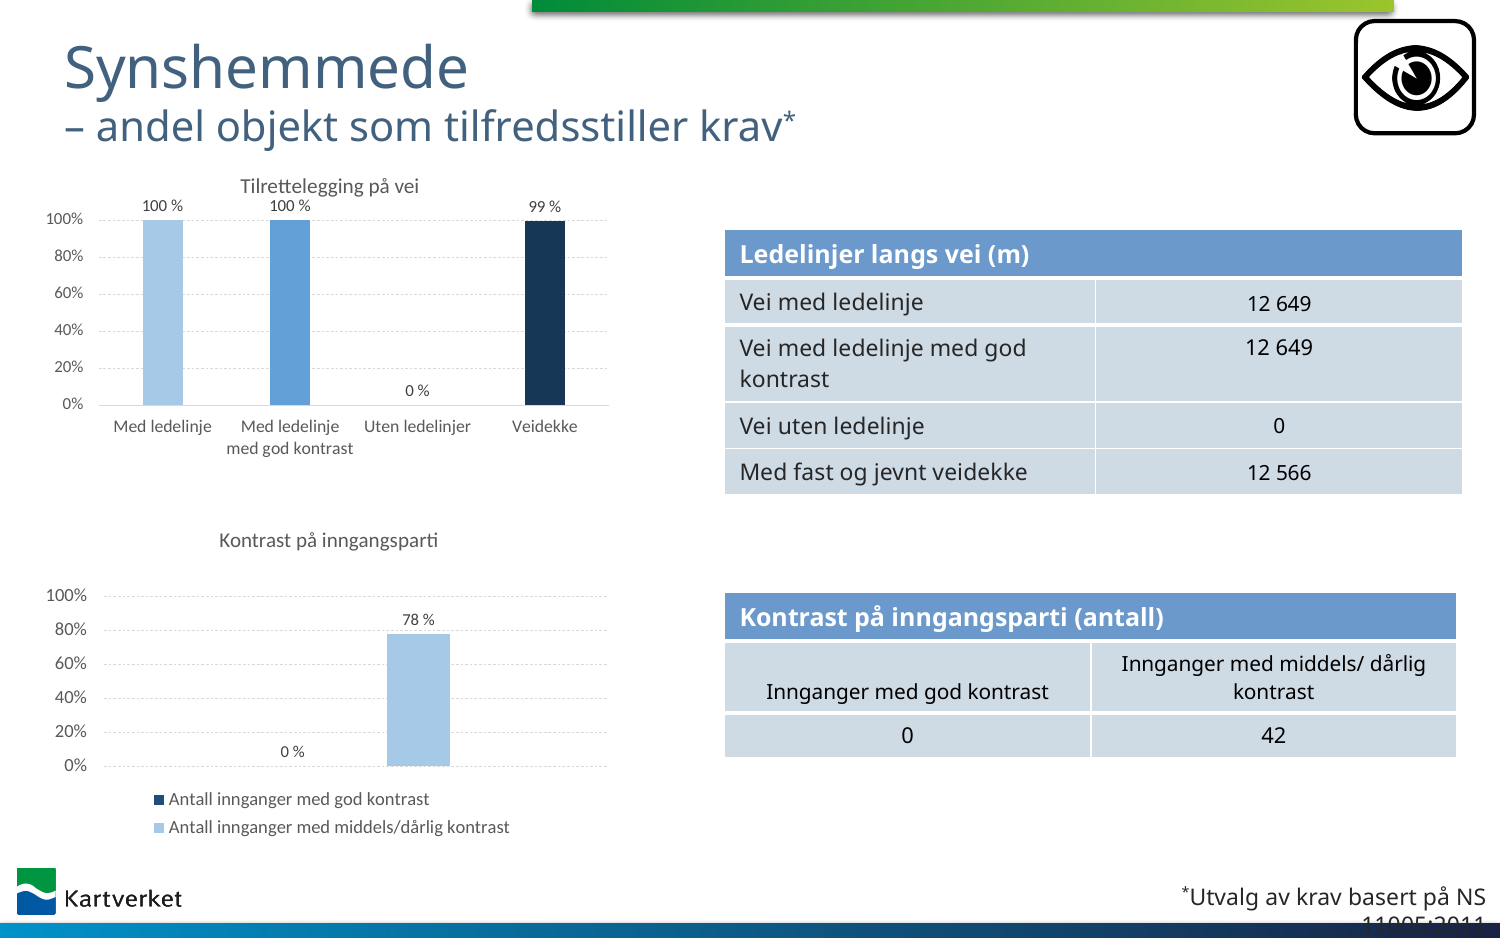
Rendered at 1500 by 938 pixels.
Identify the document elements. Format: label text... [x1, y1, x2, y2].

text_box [1355, 20, 1475, 134]
table_cell 12 649 [1096, 280, 1462, 323]
table_cell Vei med ledelinje med god kontrast [725, 327, 1095, 401]
table_cell 0 [1096, 403, 1462, 448]
table_cell Med fast og jevnt veidekke [725, 449, 1095, 494]
table_cell Vei med ledelinje [725, 280, 1095, 323]
table_cell 0 [725, 715, 1090, 757]
table_cell 42 [1092, 715, 1456, 757]
table_cell 12 649 [1096, 327, 1462, 401]
table_cell Innganger med middels/ dårlig kontrast [1092, 643, 1456, 711]
text_box *Utvalg av krav basert på NS 11005:2011 [1068, 873, 1500, 938]
text_box Synshemmede – andel objekt som tilfredsstiller krav* [49, 24, 1431, 158]
picture [41, 166, 619, 492]
picture [41, 520, 617, 846]
table_header Ledelinjer langs vei (m) [725, 230, 1462, 276]
table_cell Vei uten ledelinje [725, 403, 1095, 448]
table_header Kontrast på inngangsparti (antall) [725, 593, 1456, 639]
table_cell Innganger med god kontrast [725, 643, 1090, 711]
table_cell 12 566 [1096, 449, 1462, 494]
